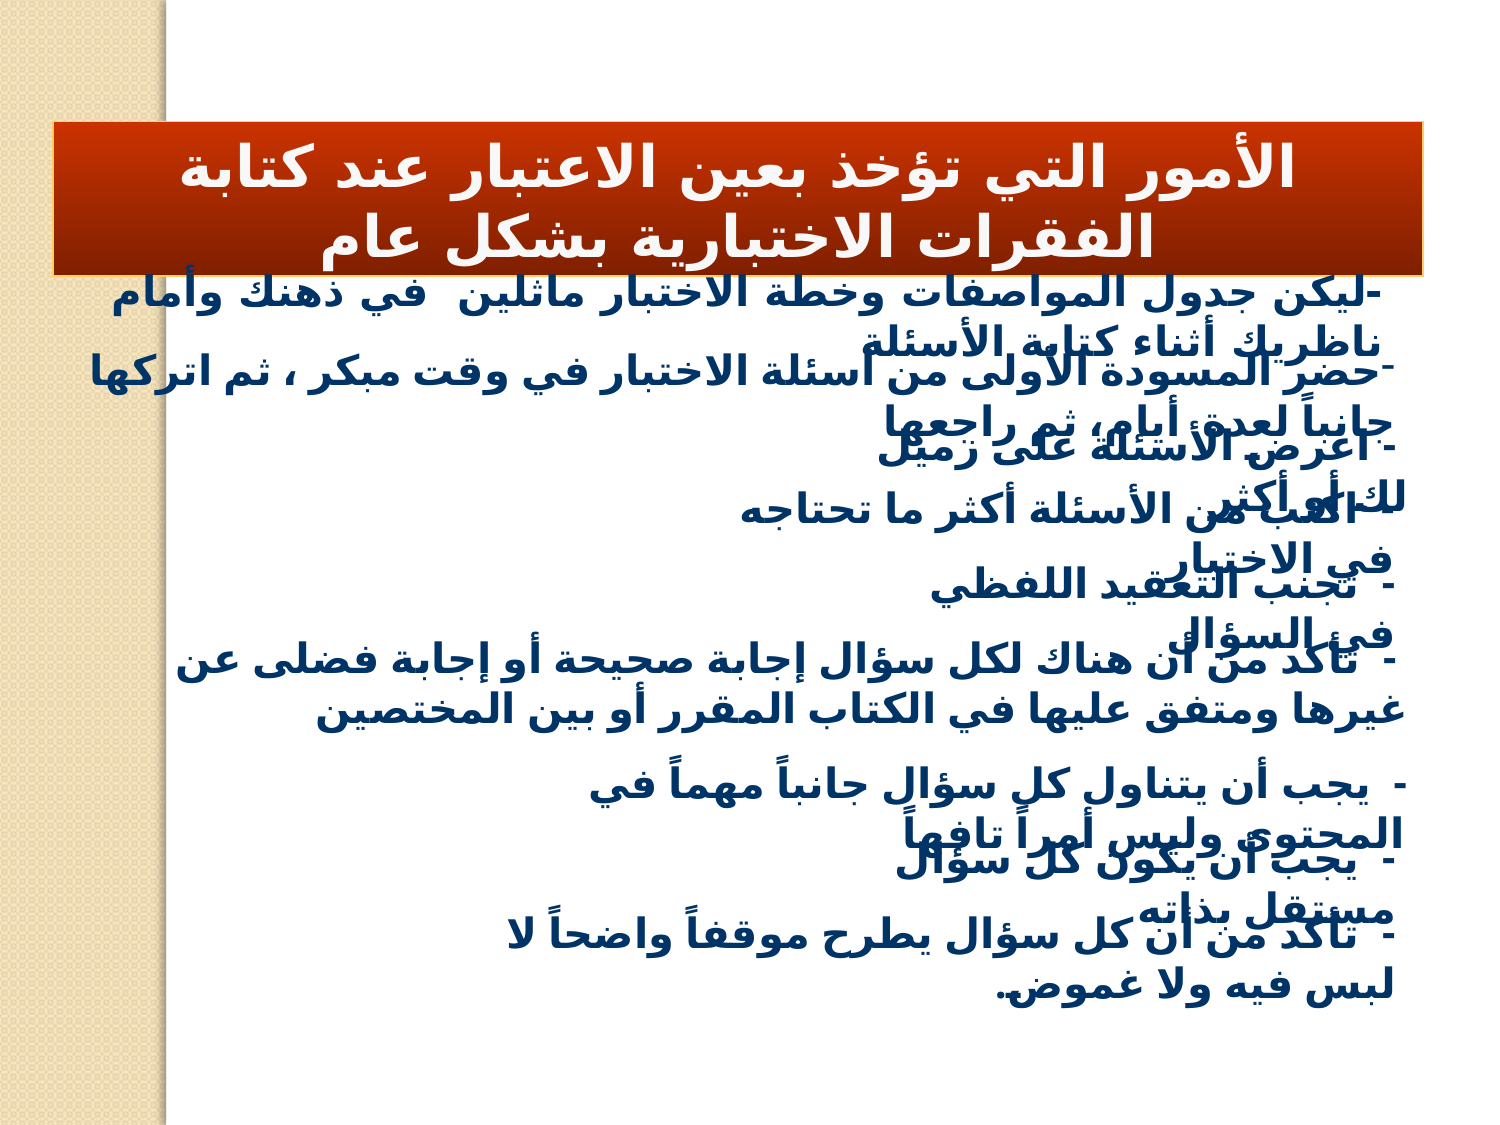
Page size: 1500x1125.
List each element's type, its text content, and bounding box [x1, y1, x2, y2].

text_box الأمور التي تؤخذ بعين الاعتبار عند كتابة الفقرات الاختبارية بشكل عام [53, 121, 1424, 276]
text_box - يجب أن يكون كل سؤال مستقل بذاته [820, 831, 1397, 906]
text_box - يجب أن يتناول كل سؤال جانباً مهماً في المحتوى وليس أمراً تافهاً [470, 756, 1408, 857]
text_box - تجنب التعقيد اللفظي في السؤال [857, 556, 1397, 657]
text_box -ليكن جدول المواصفات وخطة الاختبار ماثلين في ذهنك وأمام ناظريك أثناء كتابة الأسئلة [64, 264, 1458, 365]
text_box حضر المسودة الأولى من أسئلة الاختبار في وقت مبكر ، ثم اتركها جانباً لعدة أيام، ثم راجعها [88, 365, 1396, 445]
text_box - تأكد من أن هناك لكل سؤال إجابة صحيحة أو إجابة فضلى عن غيرها ومتفق عليها في الكتاب المقرر أو بين المختصين [112, 631, 1483, 732]
text_box - تأكد من أن كل سؤال يطرح موقفاً واضحاً لا لبس فيه ولا غموض. [445, 906, 1397, 1007]
text_box - اكتب من الأسئلة أكثر ما تحتاجه في الاختبار [719, 481, 1396, 582]
text_box - اعرض الأسئلة على زميل لك أو أكثر [819, 419, 1408, 520]
